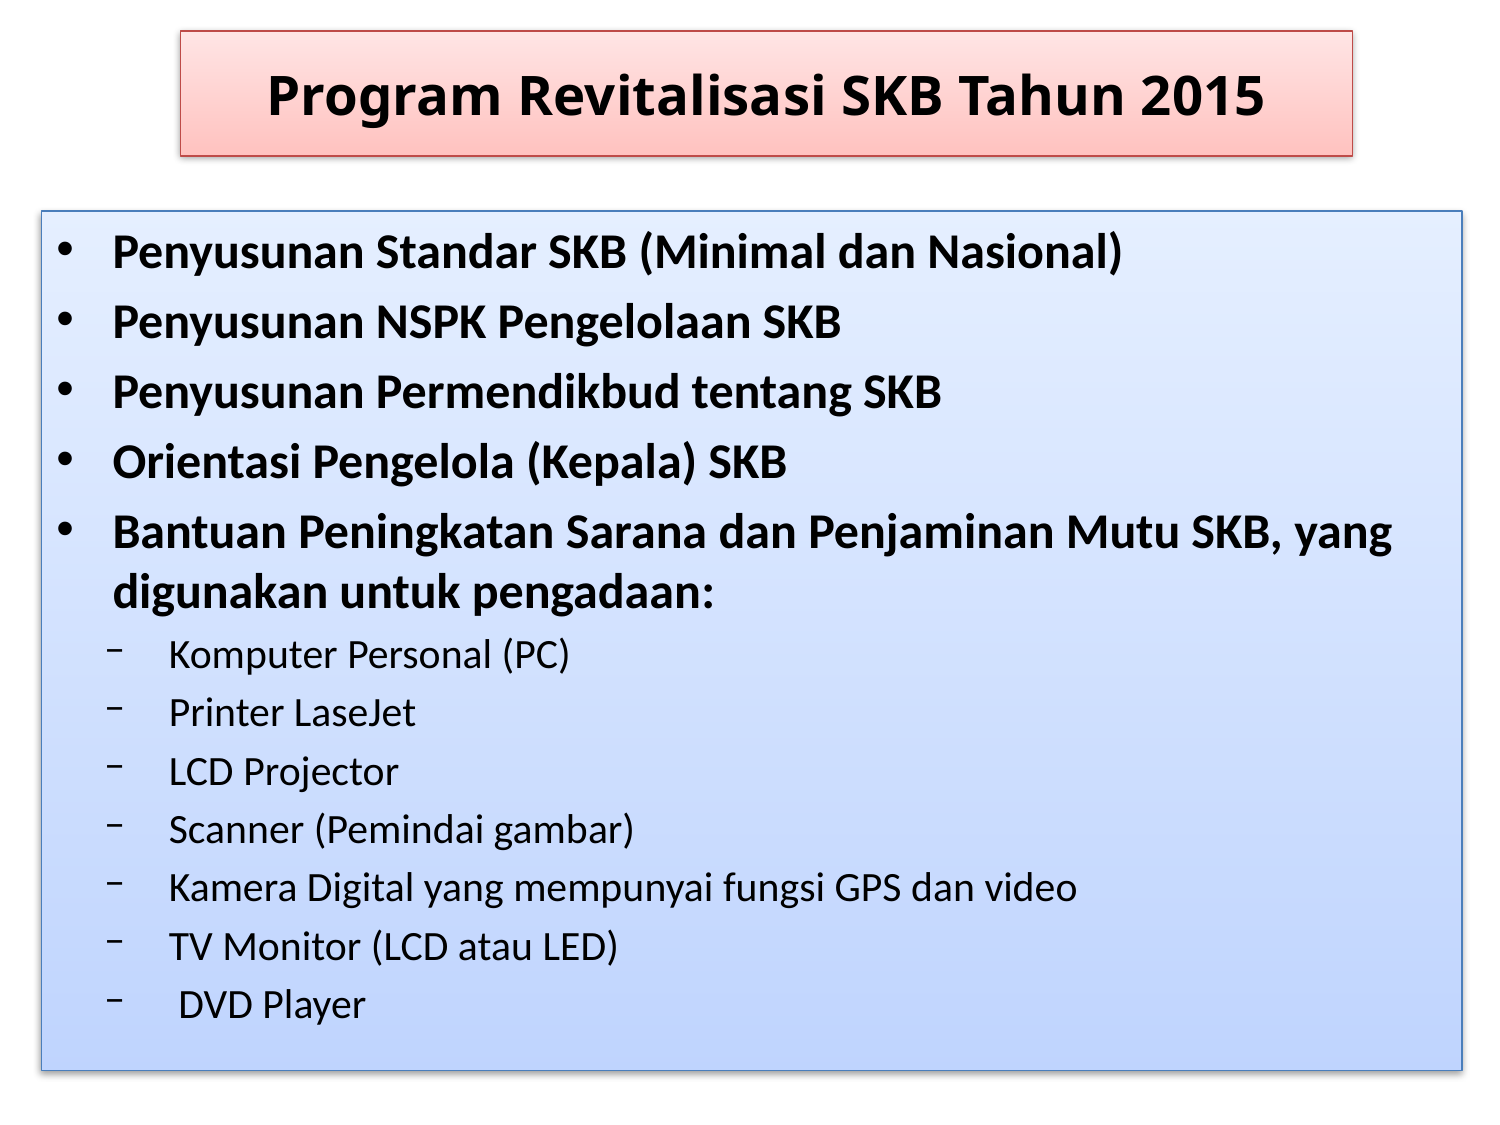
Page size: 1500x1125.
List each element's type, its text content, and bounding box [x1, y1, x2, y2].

list Penyusunan Standar SKB (Minimal dan Nasional) Penyusunan NSPK Pengelolaan SKB Penyusunan Permendikbud tentang SKB Orientasi Pengelola (Kepala) SKB Bantuan Peningkatan Sarana dan Penjaminan Mutu SKB, yang digunakan untuk pengadaan: Komputer Personal (PC) Printer LaseJet LCD Projector Scanner (Pemindai gambar) Kamera Digital yang mempunyai fungsi GPS dan video TV Monitor (LCD atau LED) DVD Player [41, 210, 1463, 1071]
title Program Revitalisasi SKB Tahun 2015 [180, 30, 1353, 157]
